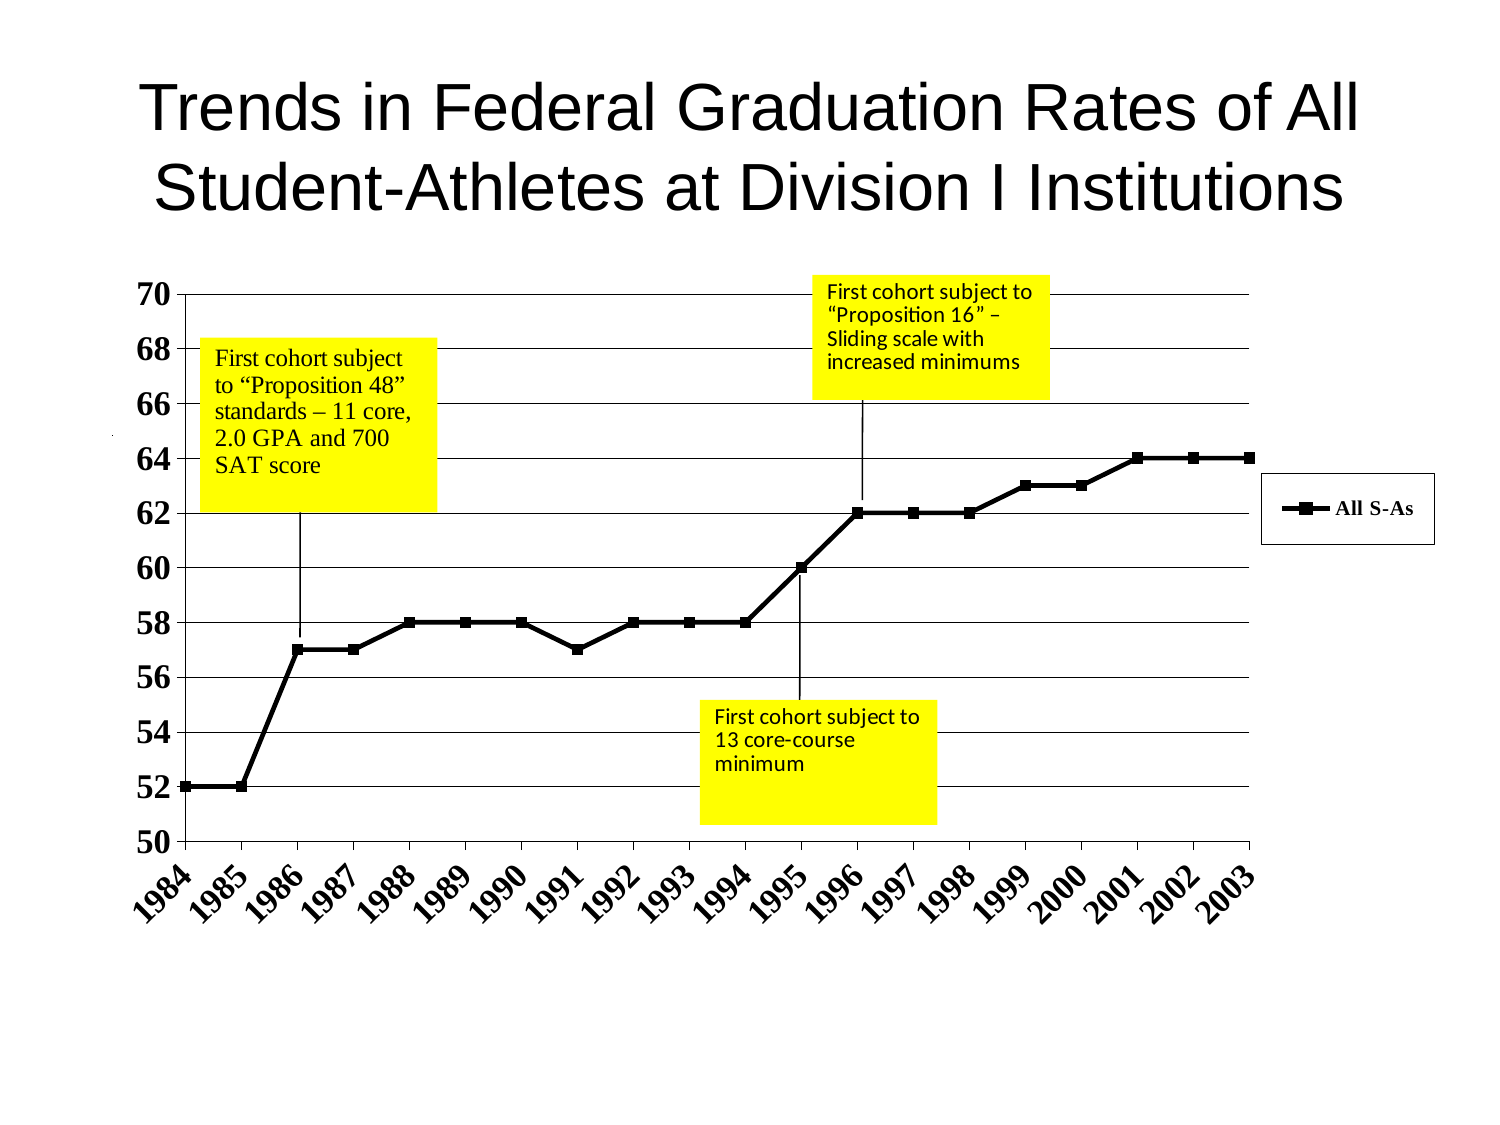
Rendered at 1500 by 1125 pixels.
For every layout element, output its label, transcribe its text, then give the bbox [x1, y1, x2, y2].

title Trends in Federal Graduation Rates of All Student-Athletes at Division I Institutions [0, 37, 1500, 251]
chart [74, 249, 1464, 976]
